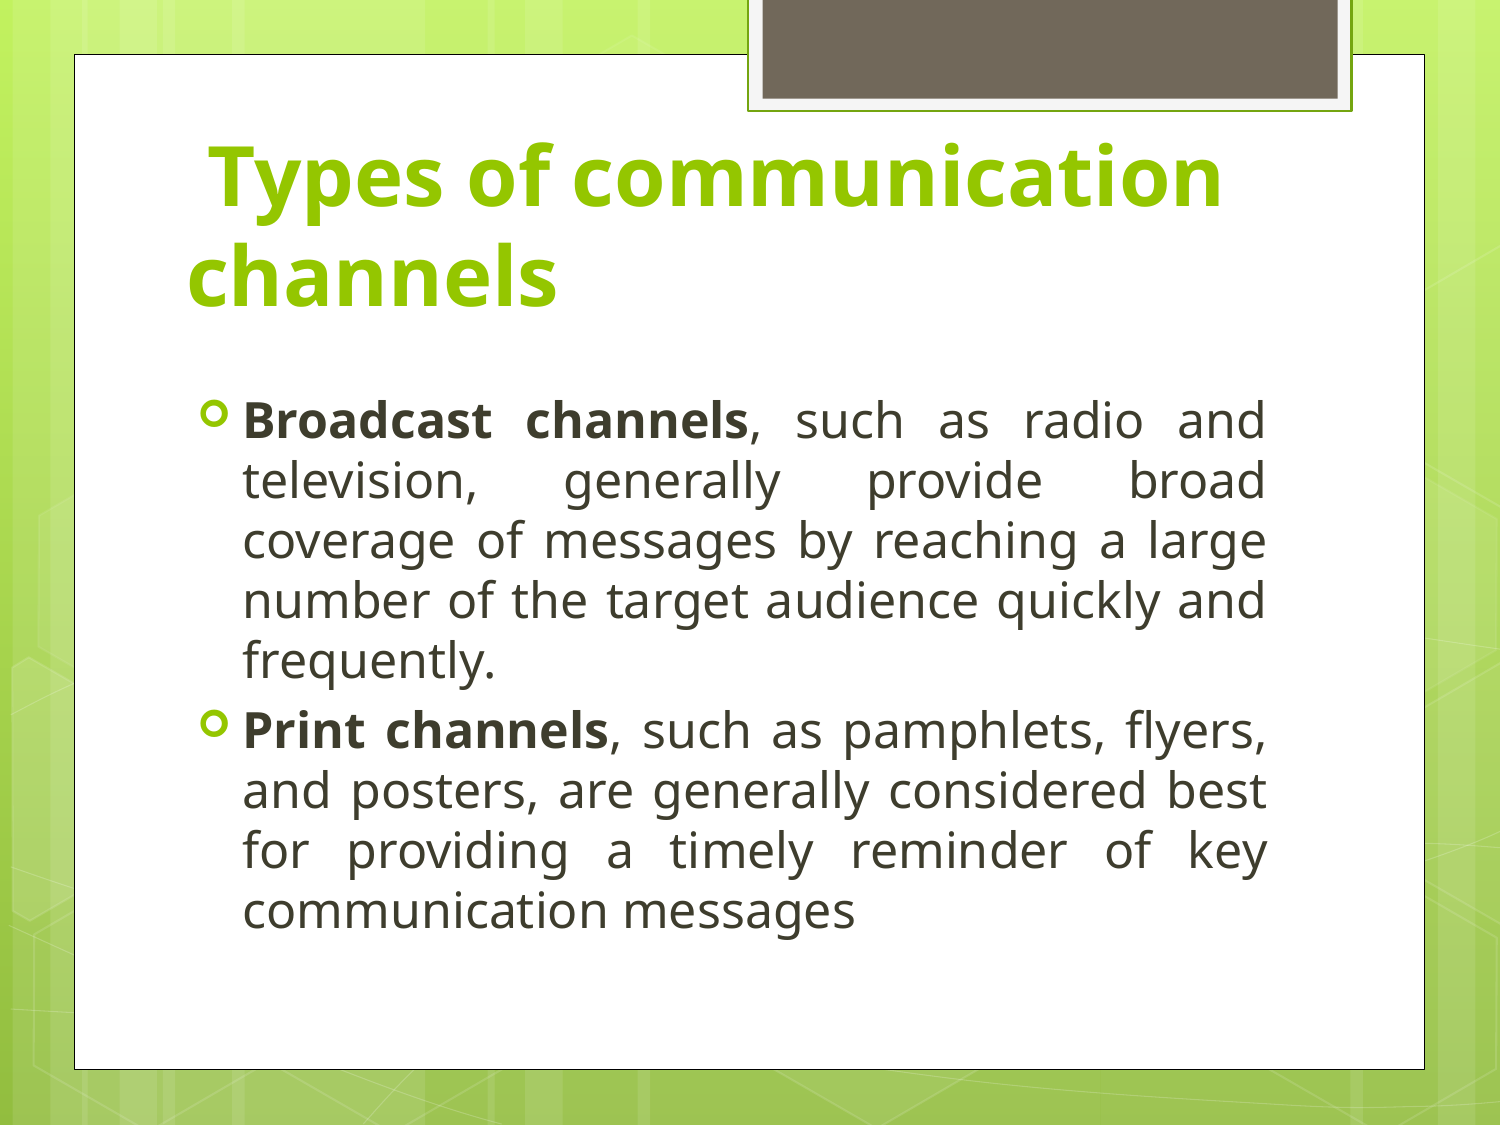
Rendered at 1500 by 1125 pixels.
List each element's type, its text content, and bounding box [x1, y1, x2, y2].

title Types of communication channels [171, 243, 1400, 431]
list Broadcast channels, such as radio and television, generally provide broad coverage of messages by reaching a large number of the target audience quickly and frequently. Print channels, such as pamphlets, flyers, and posters, are generally considered best for providing a timely reminder of key communication messages [171, 431, 1283, 957]
